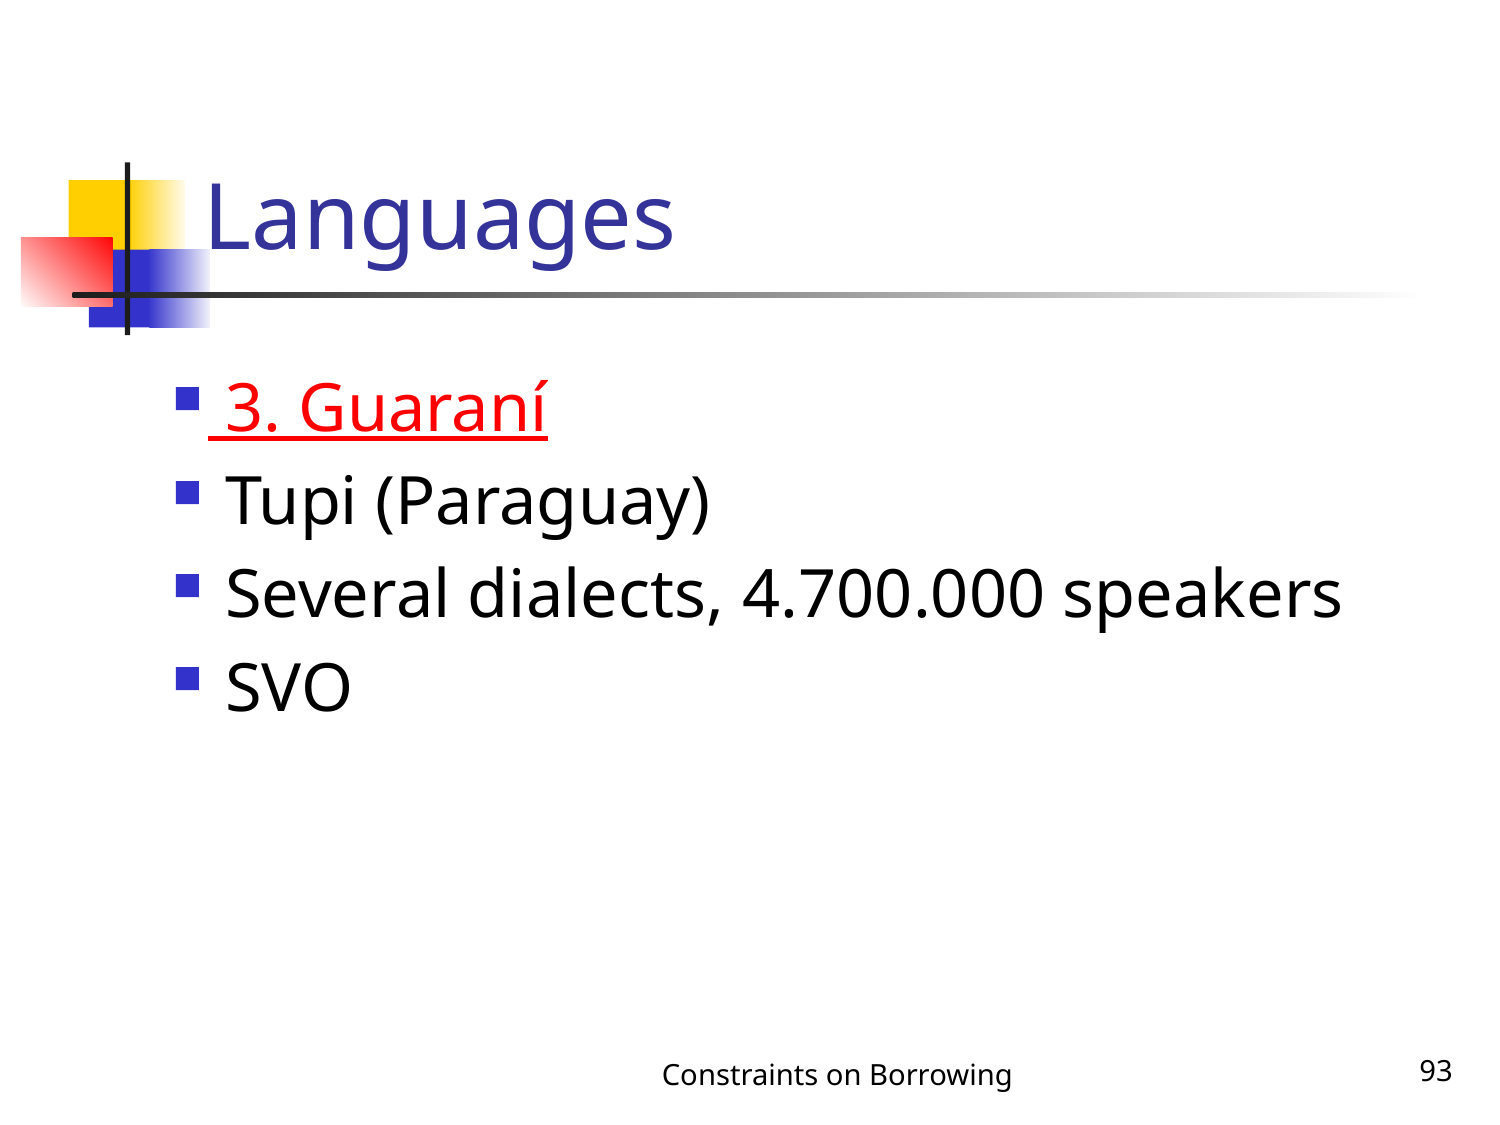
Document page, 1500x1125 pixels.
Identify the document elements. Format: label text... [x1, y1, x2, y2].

text_box 3. Guaraní Tupi (Paraguay) Several dialects, 4.700.000 speakers SVO [157, 356, 1360, 732]
footer Constraints on Borrowing [599, 1023, 1076, 1100]
slide_number 93 [1154, 1023, 1468, 1100]
title Languages [188, 34, 1468, 276]
